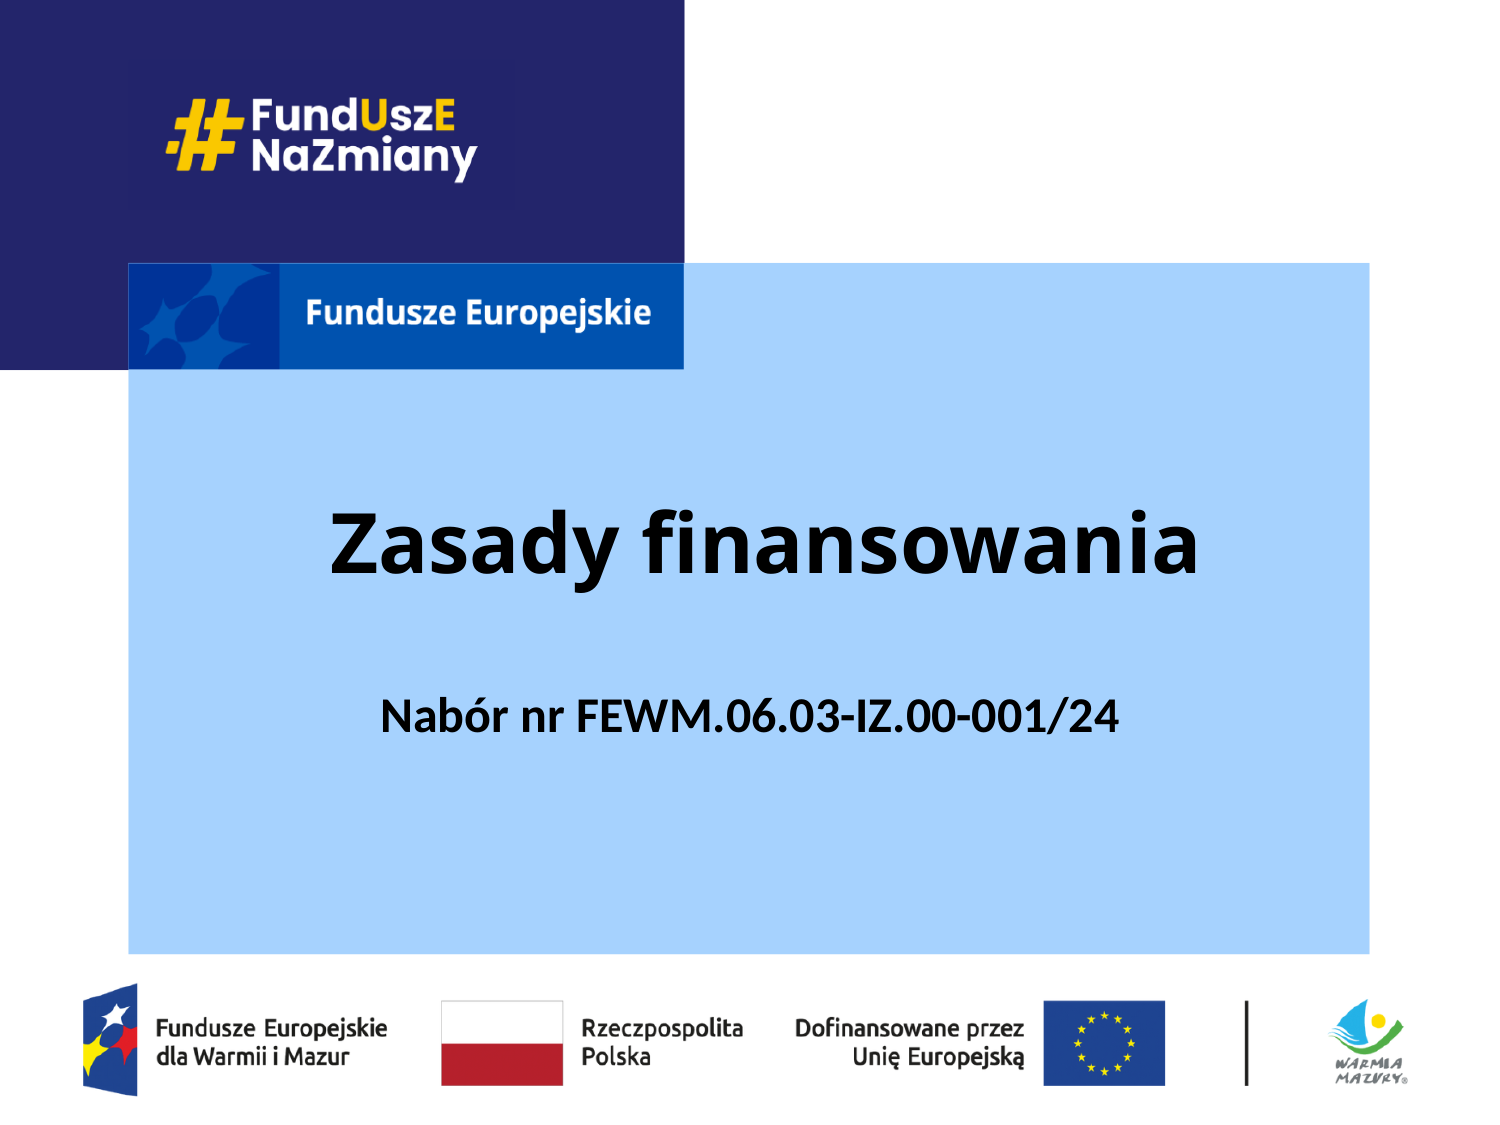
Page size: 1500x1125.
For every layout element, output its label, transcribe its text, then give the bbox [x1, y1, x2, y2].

picture [0, 0, 1499, 1125]
title Zasady finansowania Nabór nr FEWM.06.03-IZ.00-001/24 [187, 387, 1313, 847]
